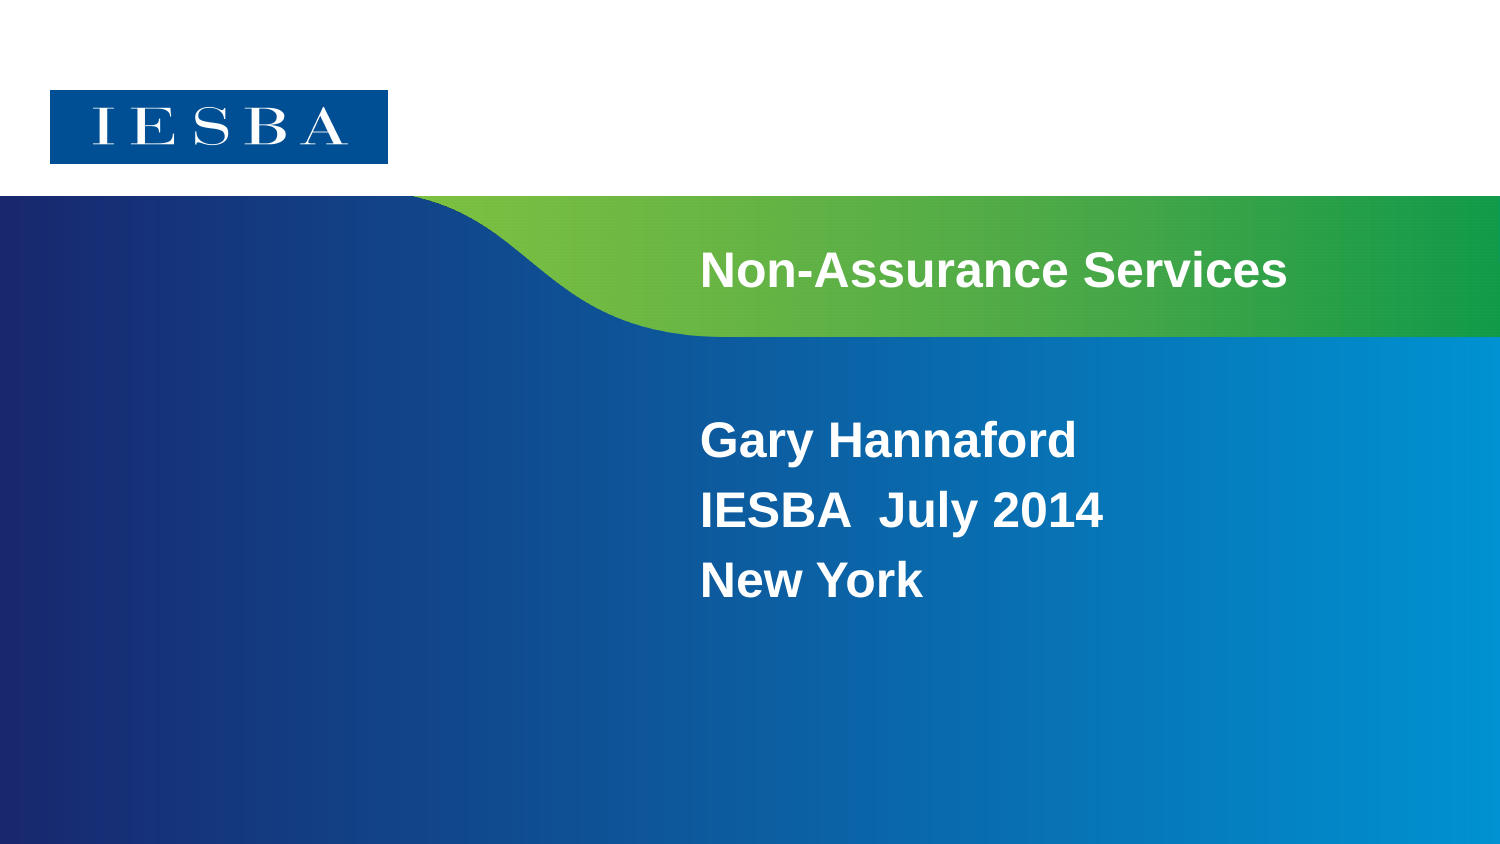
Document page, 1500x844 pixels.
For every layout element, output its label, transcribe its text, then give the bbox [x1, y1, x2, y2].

picture [412, 196, 1500, 337]
subtitle Gary Hannaford IESBA July 2014 New York [699, 407, 1288, 624]
title Non-Assurance Services [699, 206, 1463, 329]
picture [50, 90, 388, 164]
